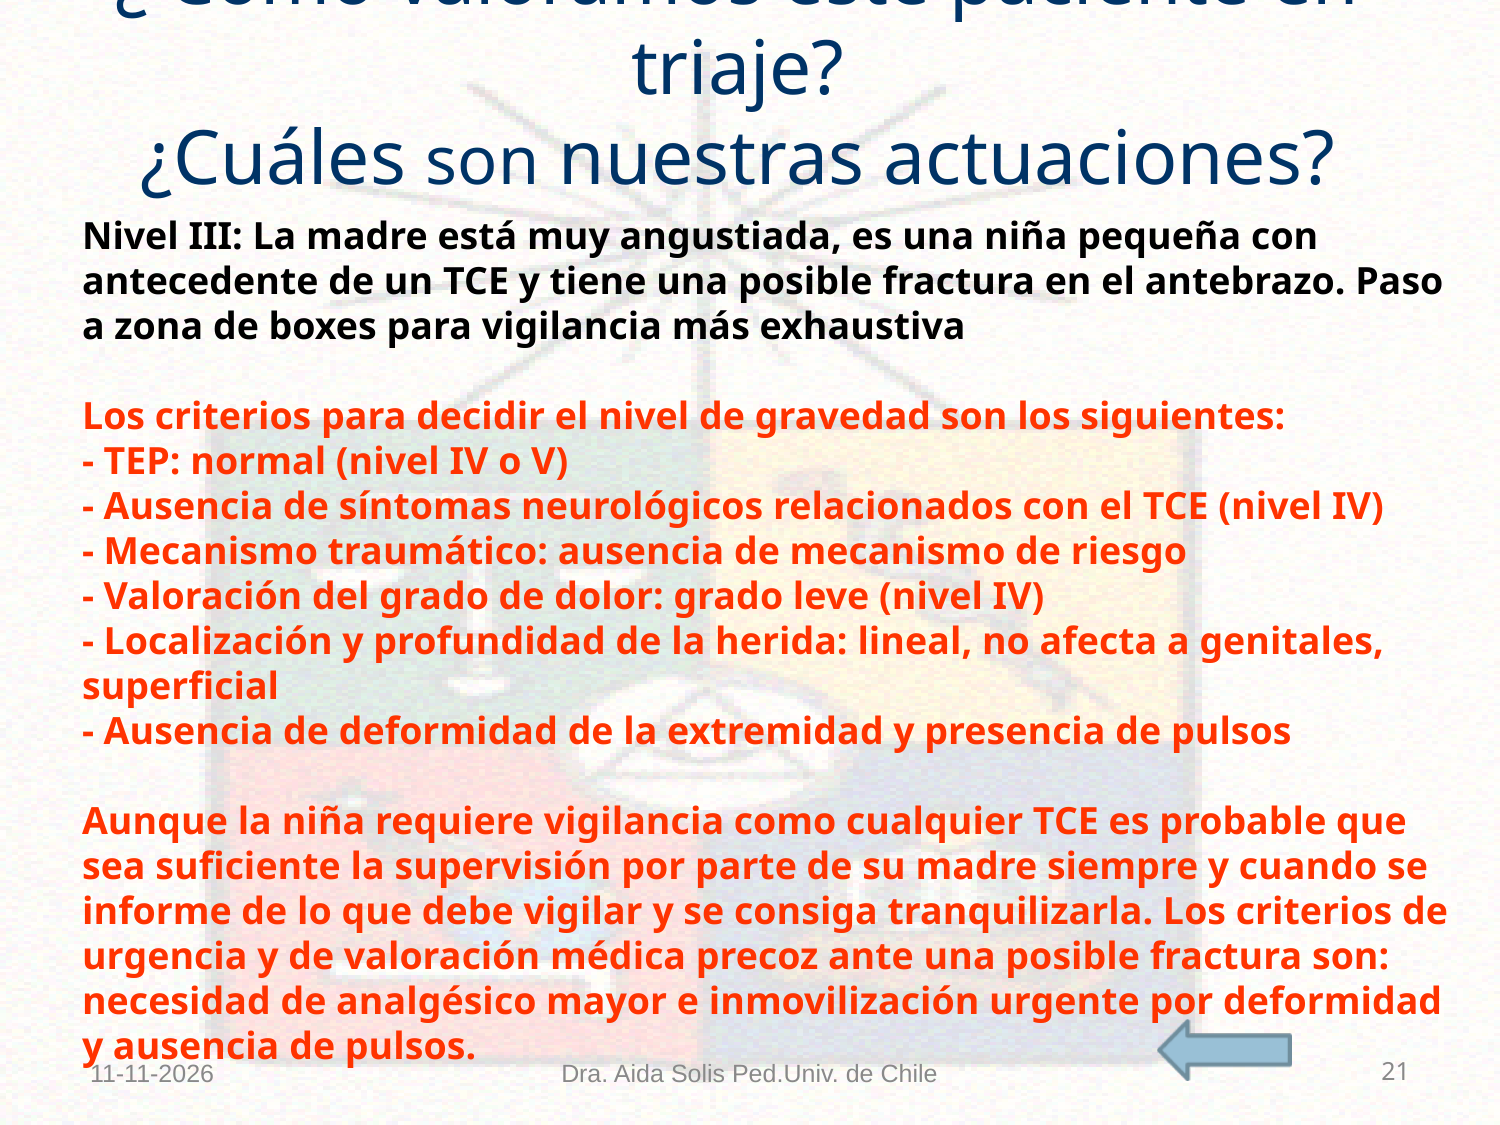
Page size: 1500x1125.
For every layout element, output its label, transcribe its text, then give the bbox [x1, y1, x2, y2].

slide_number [75, 1042, 425, 1103]
title ¿ Cómo valoramos este paciente en triaje? ¿Cuáles son nuestras actuaciones? [2, 66, 1473, 207]
footer Dra. Aida Solis Ped.Univ. de Chile [512, 1042, 988, 1103]
slide_number 21 [1074, 1042, 1425, 1103]
text_box Nivel III: La madre está muy angustiada, es una niña pequeña con antecedente de un TCE y tiene una posible fractura en el antebrazo. Paso a zona de boxes para vigilancia más exhaustiva Los criterios para decidir el nivel de gravedad son los siguientes: - TEP: normal (nivel IV o V) - Ausencia de síntomas neurológicos relacionados con el TCE (nivel IV) - Mecanismo traumático: ausencia de mecanismo de riesgo - Valoración del grado de dolor: grado leve (nivel IV) - Localización y profundidad de la herida: lineal, no afecta a genitales, superficial - Ausencia de deformidad de la extremidad y presencia de pulsos Aunque la niña requiere vigilancia como cualquier TCE es probable que sea suficiente la supervisión por parte de su madre siempre y cuando se informe de lo que debe vigilar y se consiga tranquilizarla. Los criterios de urgencia y de valoración médica precoz ante una posible fractura son: necesidad de analgésico mayor e inmovilización urgente por deformidad y ausencia de pulsos. [67, 207, 1473, 1075]
picture [1154, 1016, 1294, 1083]
